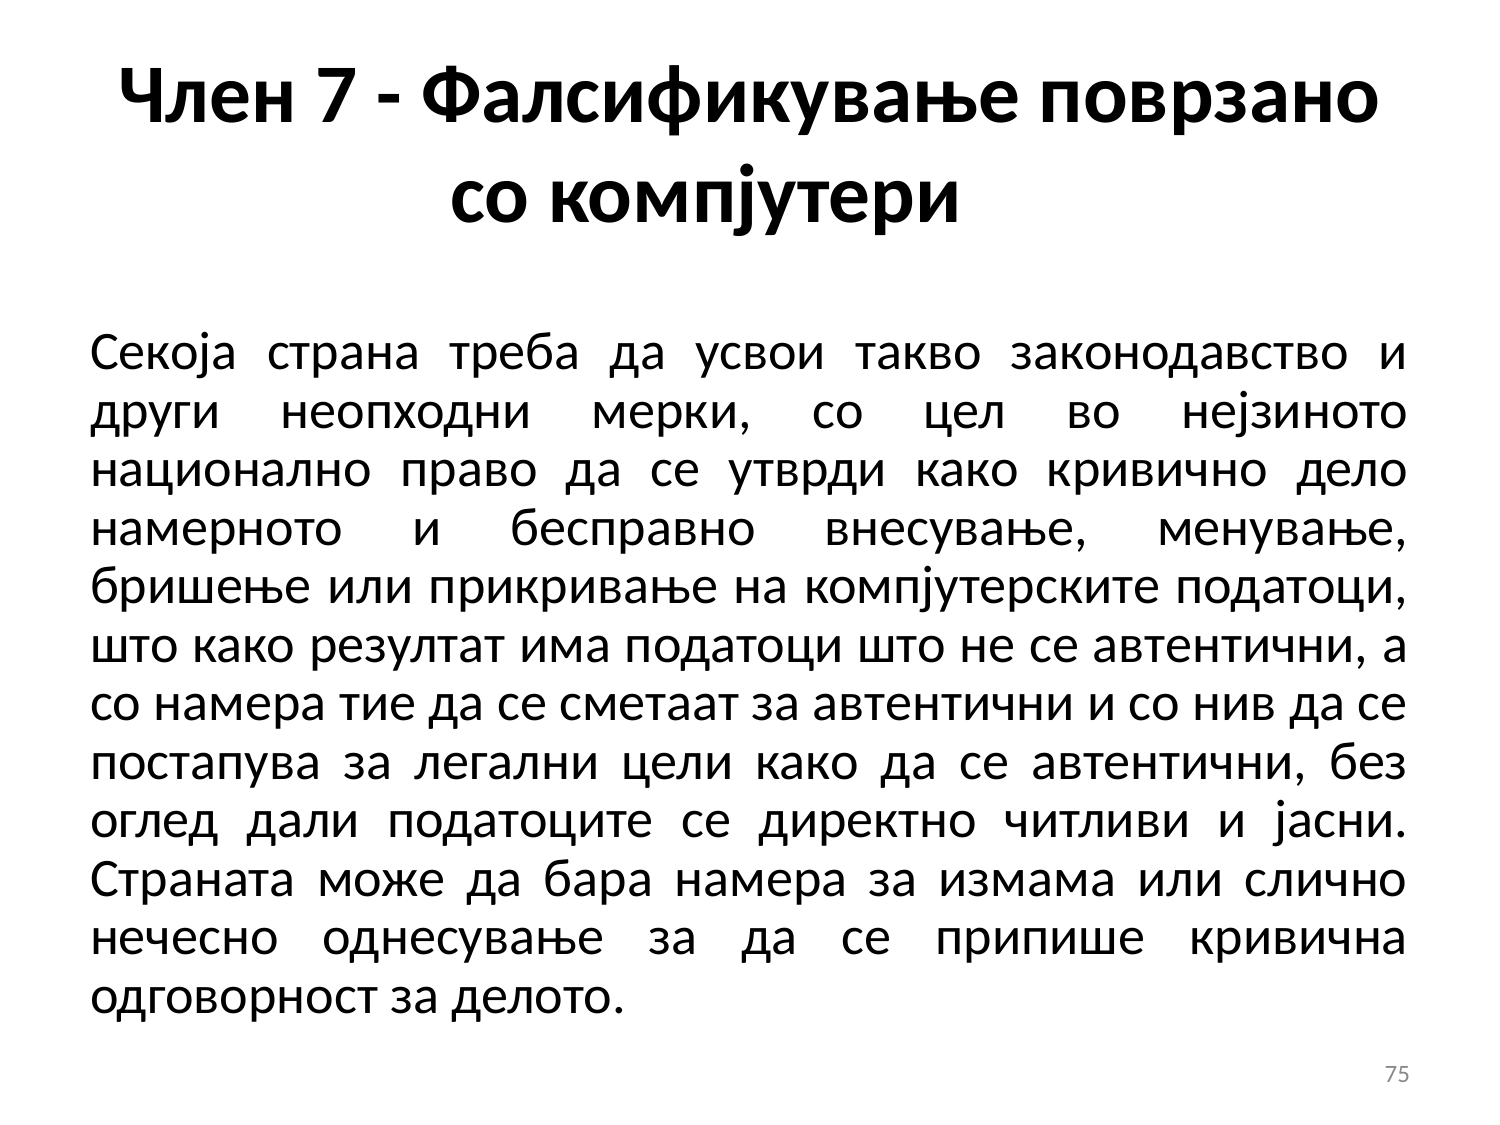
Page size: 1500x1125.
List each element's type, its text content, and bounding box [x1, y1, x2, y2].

title Член 7 - Фалсификување поврзано со компјутери [75, 45, 1425, 233]
list Секоја страна треба да усвои такво законодавство и други неопходни мерки, со цел во нејзиното национално право да се утврди како кривично дело намерното и бесправно внесување, менување, бришење или прикривање на компјутерските податоци, што како резултат има податоци што не се автентични, а со намера тие да се сметаат за автентични и со нив да се постапува за легални цели како да се автентични, без оглед дали податоците се директно читливи и јасни. Страната може да бара намера за измама или слично нечесно однесување за да се припише кривична одговорност за делото. [75, 315, 1425, 1059]
slide_number 75 [1074, 1042, 1425, 1103]
